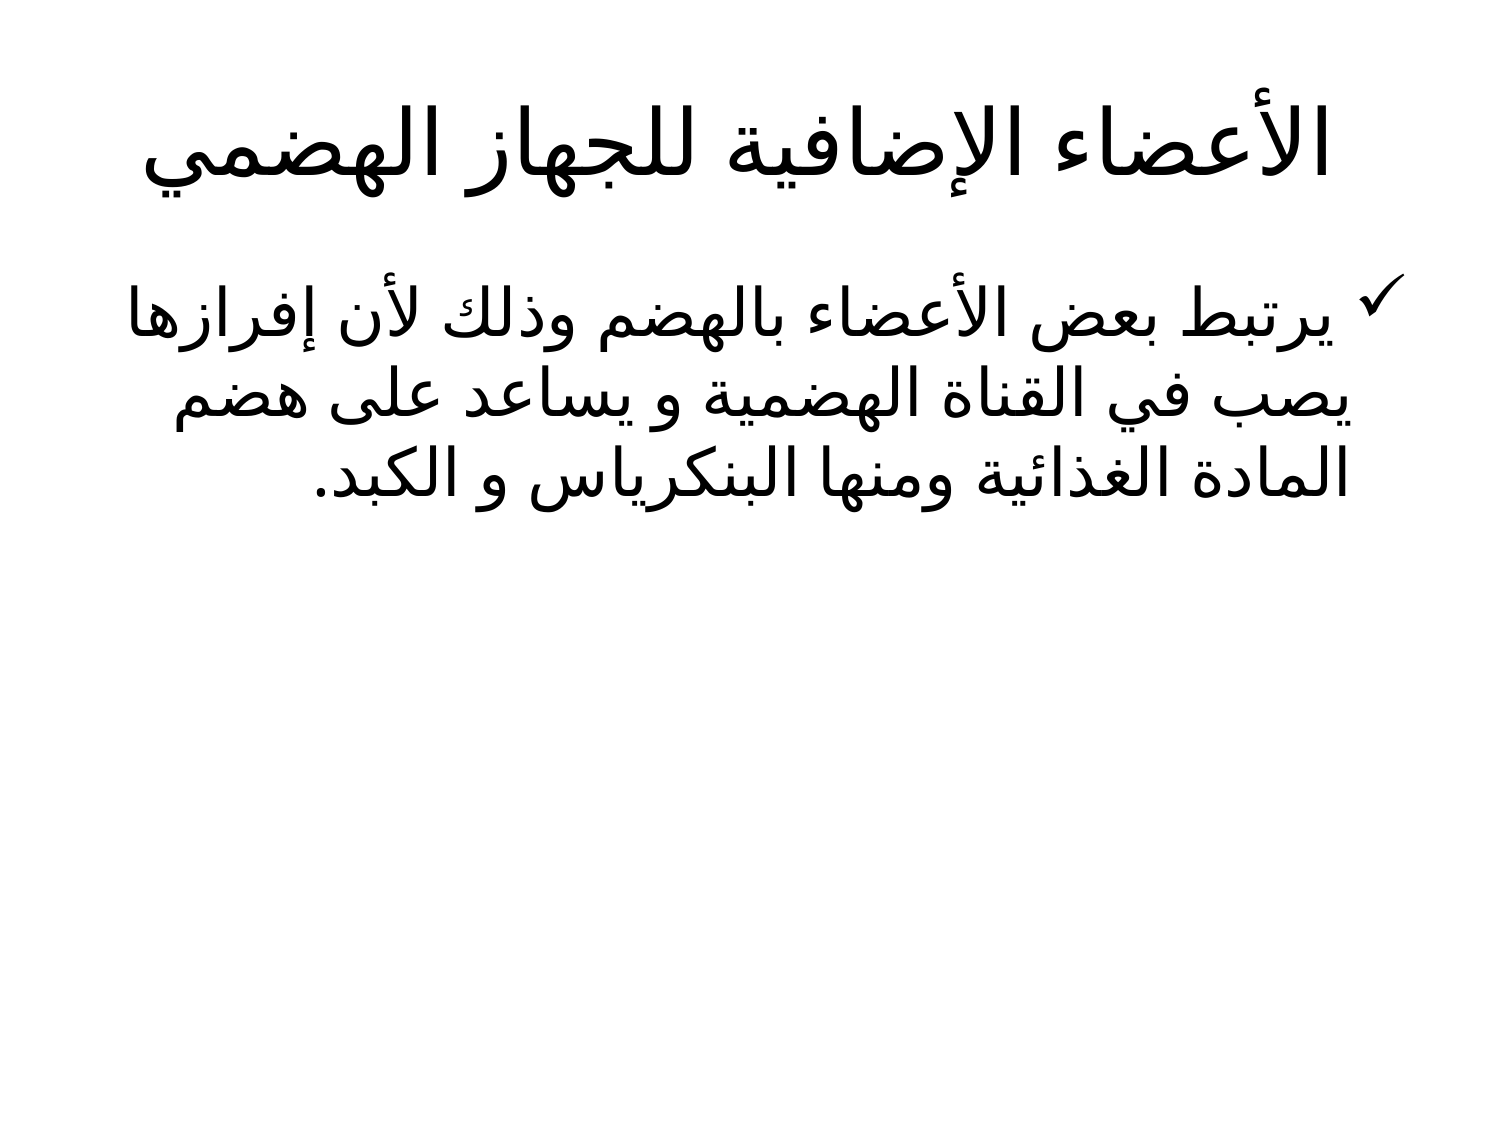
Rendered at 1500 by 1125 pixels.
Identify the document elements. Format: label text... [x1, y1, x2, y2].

list يرتبط بعض الأعضاء بالهضم وذلك لأن إفرازها يصب في القناة الهضمية و يساعد على هضم المادة الغذائية ومنها البنكرياس و الكبد. [75, 262, 1425, 1005]
title الأعضاء الإضافية للجهاز الهضمي [75, 45, 1425, 233]
